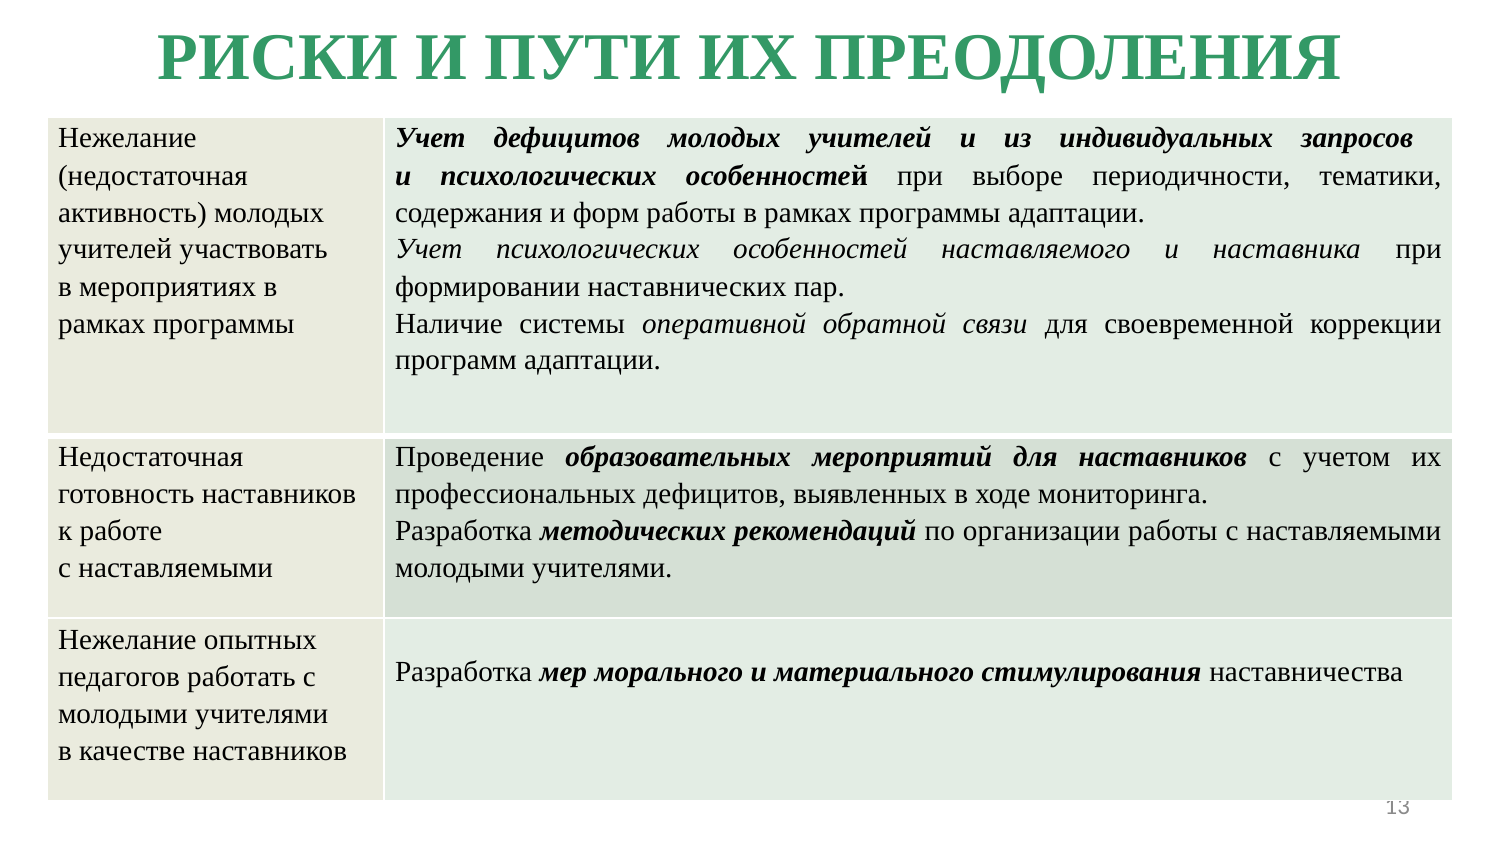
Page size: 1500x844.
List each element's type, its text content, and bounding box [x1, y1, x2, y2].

title РИСКИ И ПУТИ ИХ ПРЕОДОЛЕНИЯ [0, 0, 1500, 106]
table_cell Нежелание опытных педагогов работать с молодыми учителями в качестве наставников [48, 619, 383, 800]
table_cell Проведение образовательных мероприятий для наставников с учетом их профессиональных дефицитов, выявленных в ходе мониторинга. Разработка методических рекомендаций по организации работы с наставляемыми молодыми учителями. [385, 439, 1452, 617]
slide_number 13 [1074, 782, 1425, 827]
table_header Учет дефицитов молодых учителей и из индивидуальных запросов и психологических особенностей при выборе периодичности, тематики, содержания и форм работы в рамках программы адаптации. Учет психологических особенностей наставляемого и наставника при формировании наставнических пар. Наличие системы оперативной обратной связи для своевременной коррекции программ адаптации. [385, 118, 1452, 433]
table_header Нежелание (недостаточная активность) молодых учителей участвовать в мероприятиях в рамках программы [48, 118, 383, 433]
table_cell Недостаточная готовность наставников к работе с наставляемыми [48, 439, 383, 617]
table_cell Разработка мер морального и материального стимулирования наставничества [385, 619, 1452, 800]
